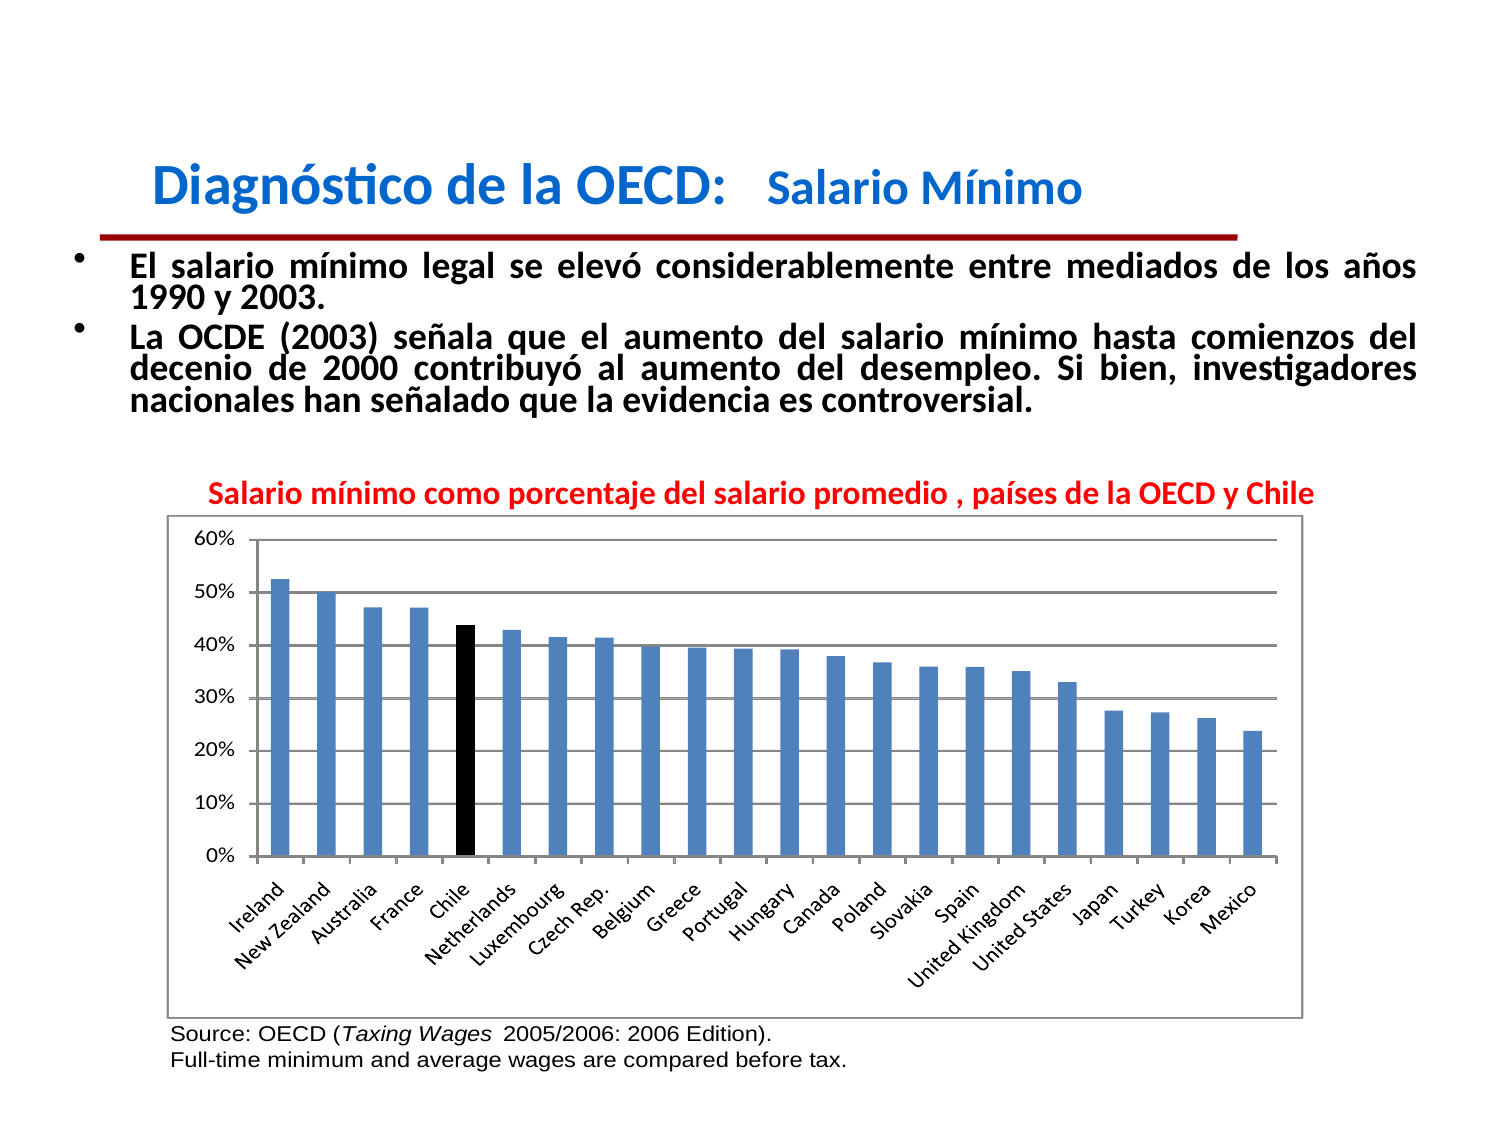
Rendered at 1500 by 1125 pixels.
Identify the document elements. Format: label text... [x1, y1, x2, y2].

text_box El salario mínimo legal se elevó considerablemente entre mediados de los años 1990 y 2003. La OCDE (2003) señala que el aumento del salario mínimo hasta comienzos del decenio de 2000 contribuyó al aumento del desempleo. Si bien, investigadores nacionales han señalado que la evidencia es controversial. [58, 246, 1434, 494]
text_box Diagnóstico de la OECD: Salario Mínimo [137, 125, 1350, 238]
text_box Salario mínimo como porcentaje del salario promedio , países de la OECD y Chile [187, 474, 1338, 529]
picture [163, 515, 1313, 1075]
